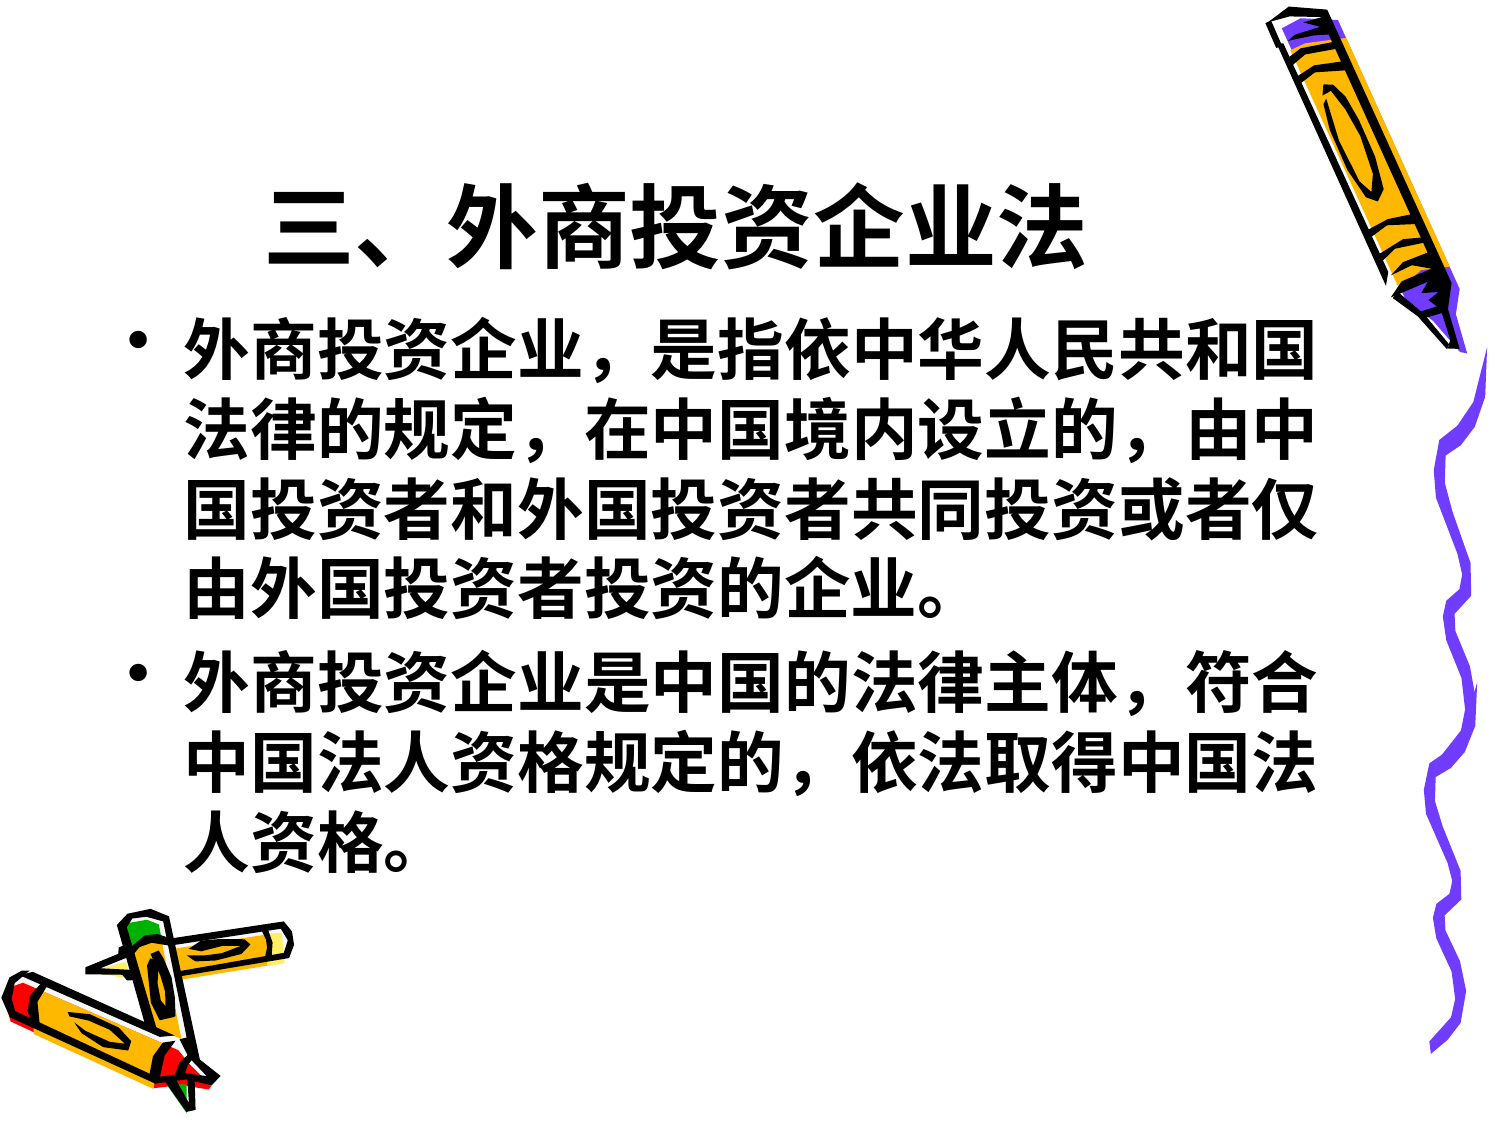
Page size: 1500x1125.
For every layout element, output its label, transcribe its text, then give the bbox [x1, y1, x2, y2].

title 三、外商投资企业法 [112, 24, 1240, 288]
list 外商投资企业，是指依中华人民共和国法律的规定，在中国境内设立的，由中国投资者和外国投资者共同投资或者仅由外国投资者投资的企业。 外商投资企业是中国的法律主体，符合中国法人资格规定的，依法取得中国法人资格。 [112, 299, 1376, 901]
